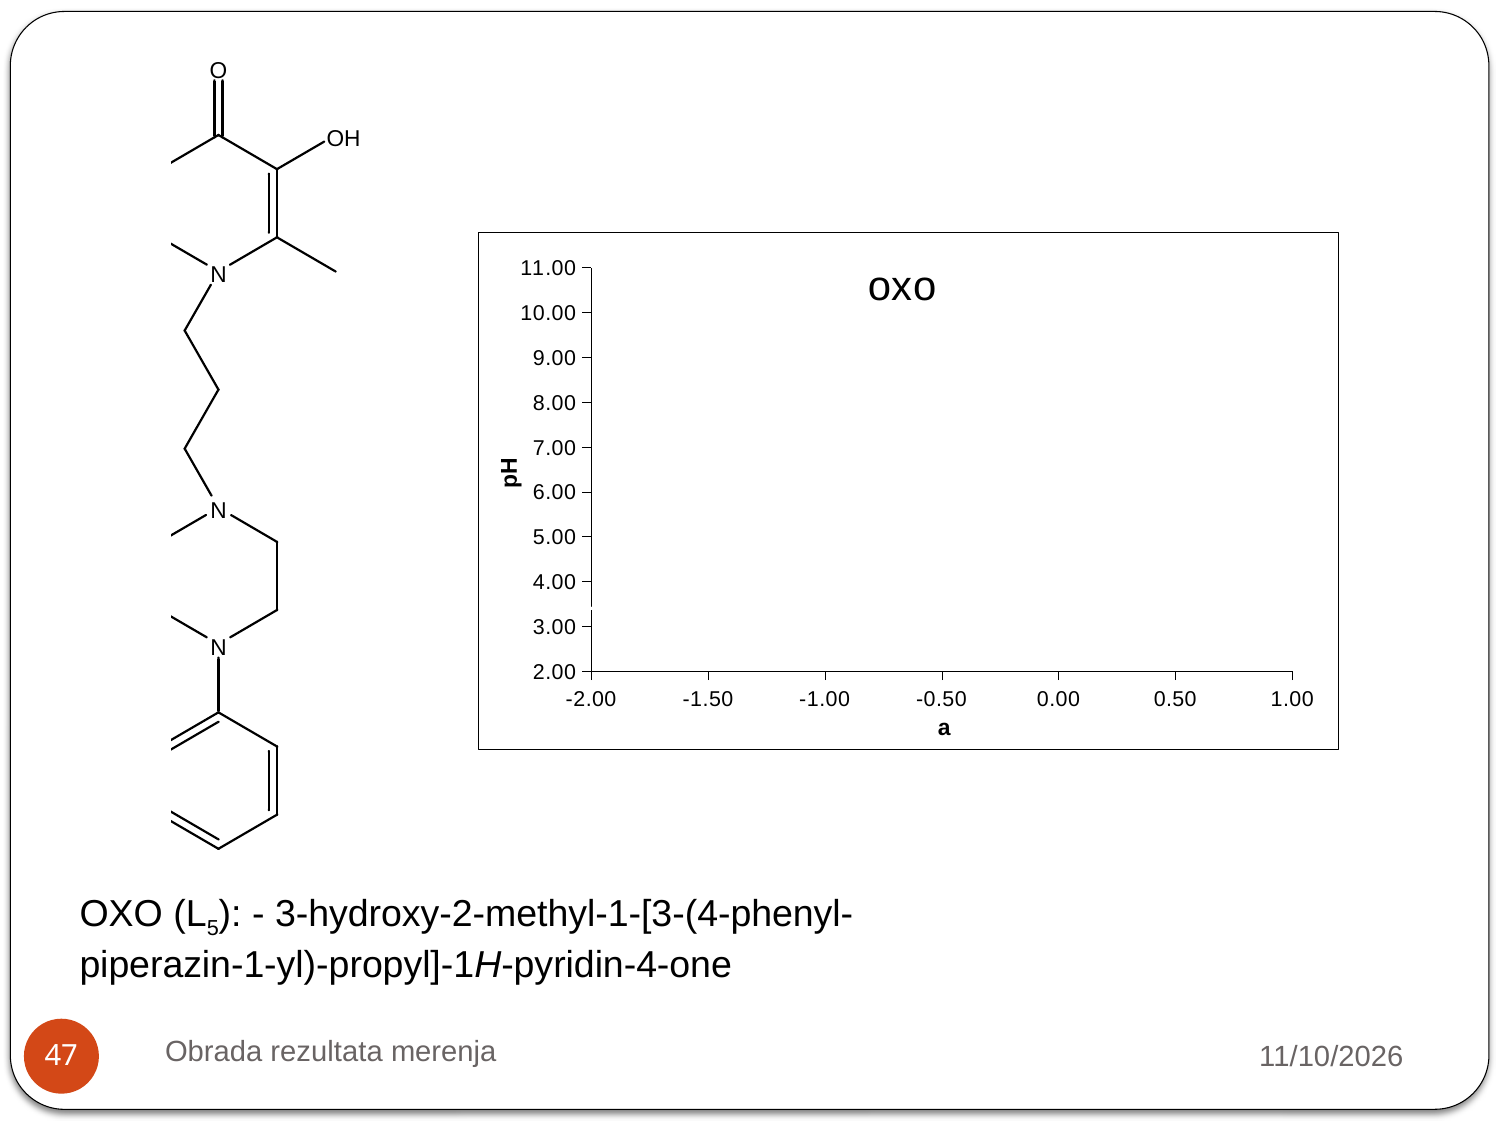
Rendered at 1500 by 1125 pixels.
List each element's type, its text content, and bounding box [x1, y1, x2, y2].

text_box OXO (L5): - 3-hydroxy-2-methyl-1-[3-(4-phenyl-piperazin-1-yl)-propyl]-1H-pyridin-4-one [64, 881, 880, 993]
slide_number 47 [23, 1018, 99, 1094]
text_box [170, 54, 385, 858]
chart [478, 231, 1340, 751]
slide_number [1012, 1015, 1419, 1094]
footer Obrada rezultata merenja [150, 1012, 800, 1088]
